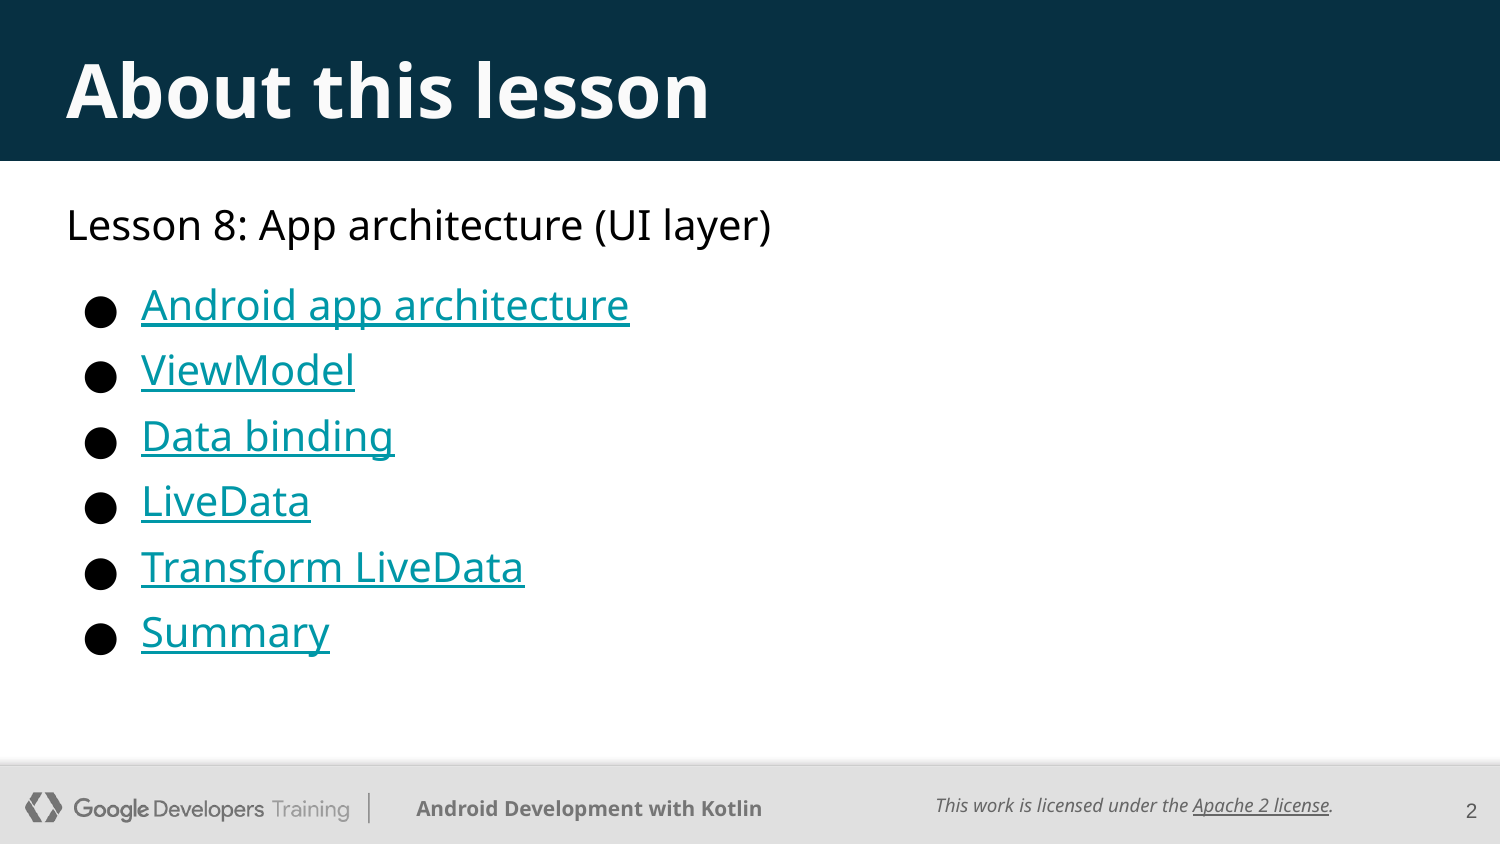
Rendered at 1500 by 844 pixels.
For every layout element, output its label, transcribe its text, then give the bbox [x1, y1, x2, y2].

slide_number ‹#› [1402, 777, 1493, 842]
title About this lesson [51, 28, 1449, 122]
list Lesson 8: App architecture (UI layer) Android app architecture ViewModel Data binding LiveData Transform LiveData Summary [51, 176, 1449, 701]
picture [0, 161, 1500, 844]
